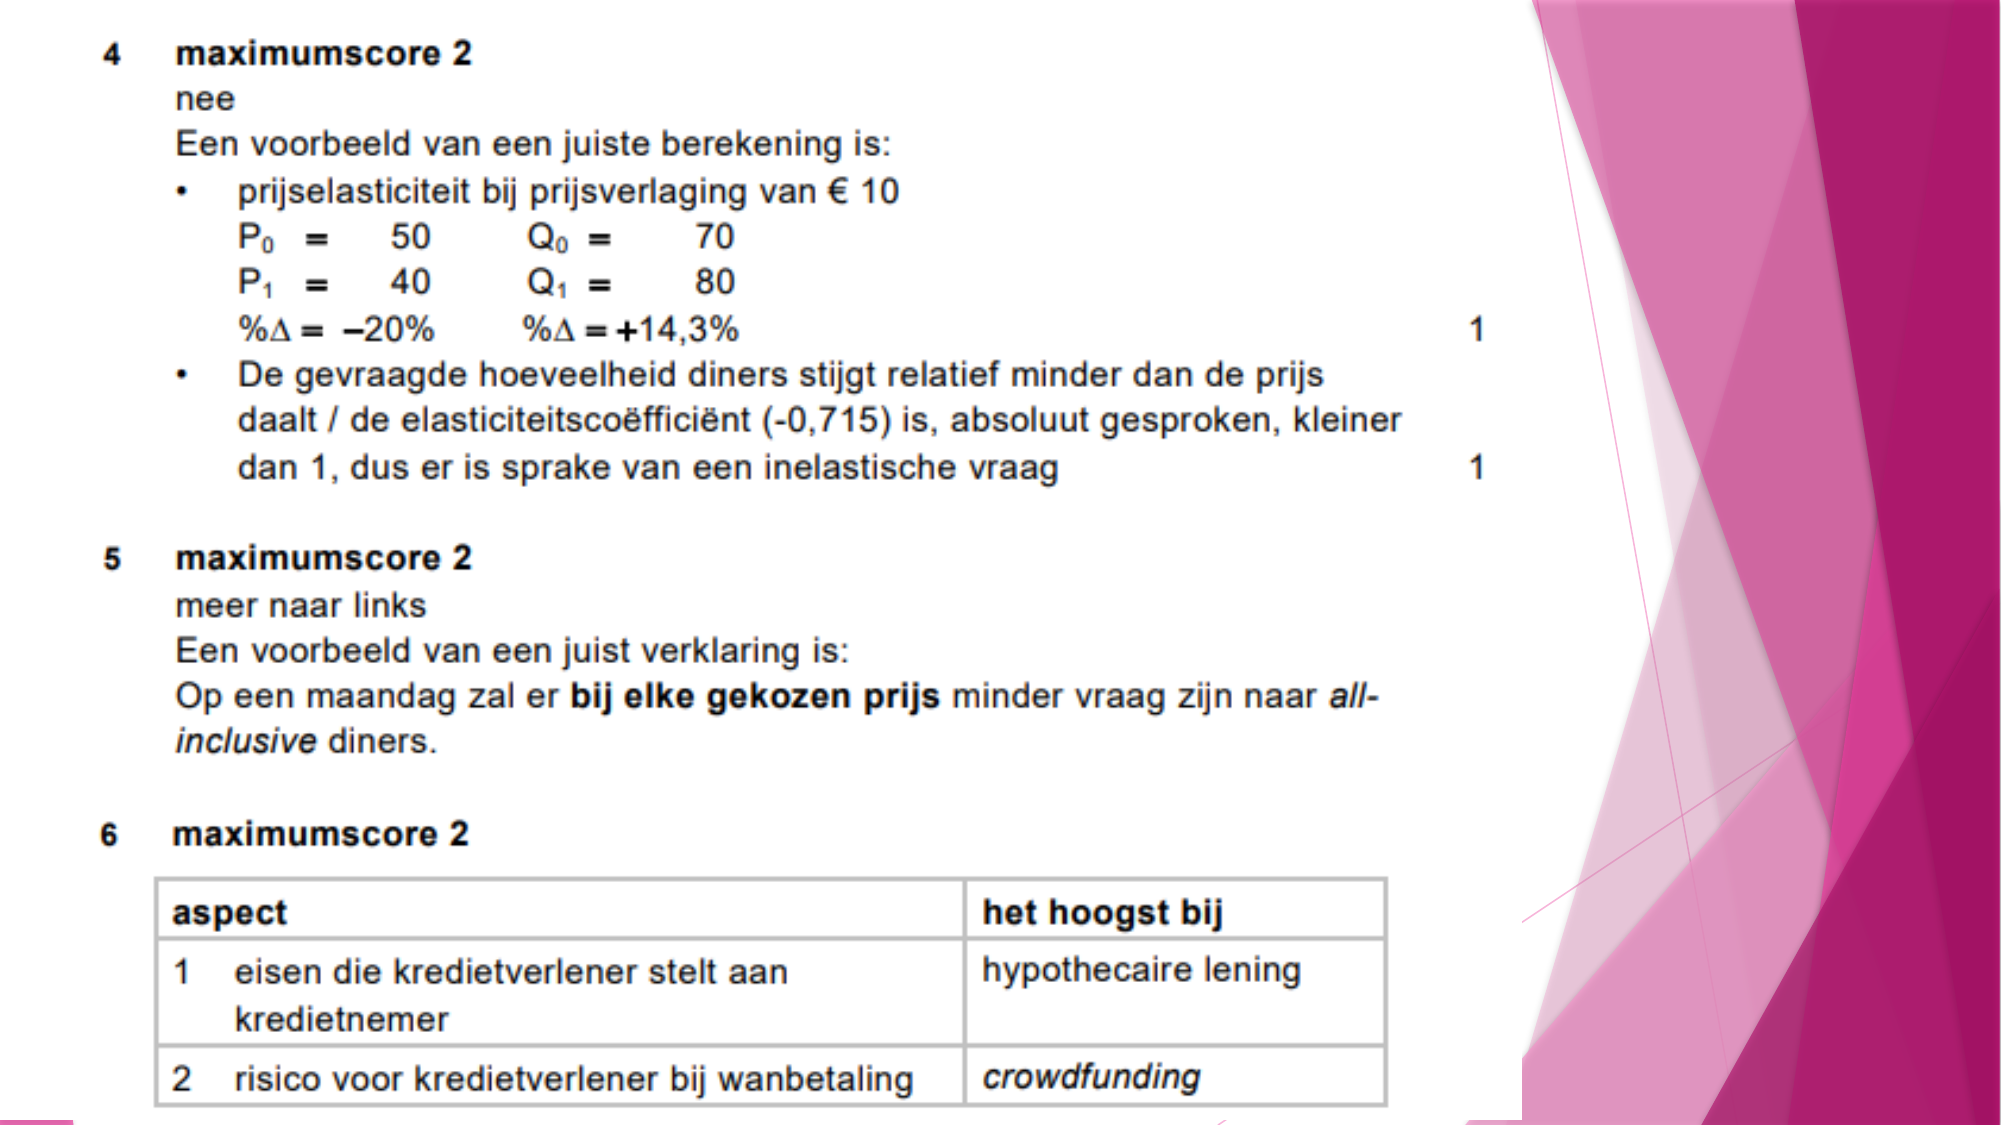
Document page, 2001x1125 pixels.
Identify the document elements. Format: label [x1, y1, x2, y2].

picture [0, 0, 1522, 1121]
